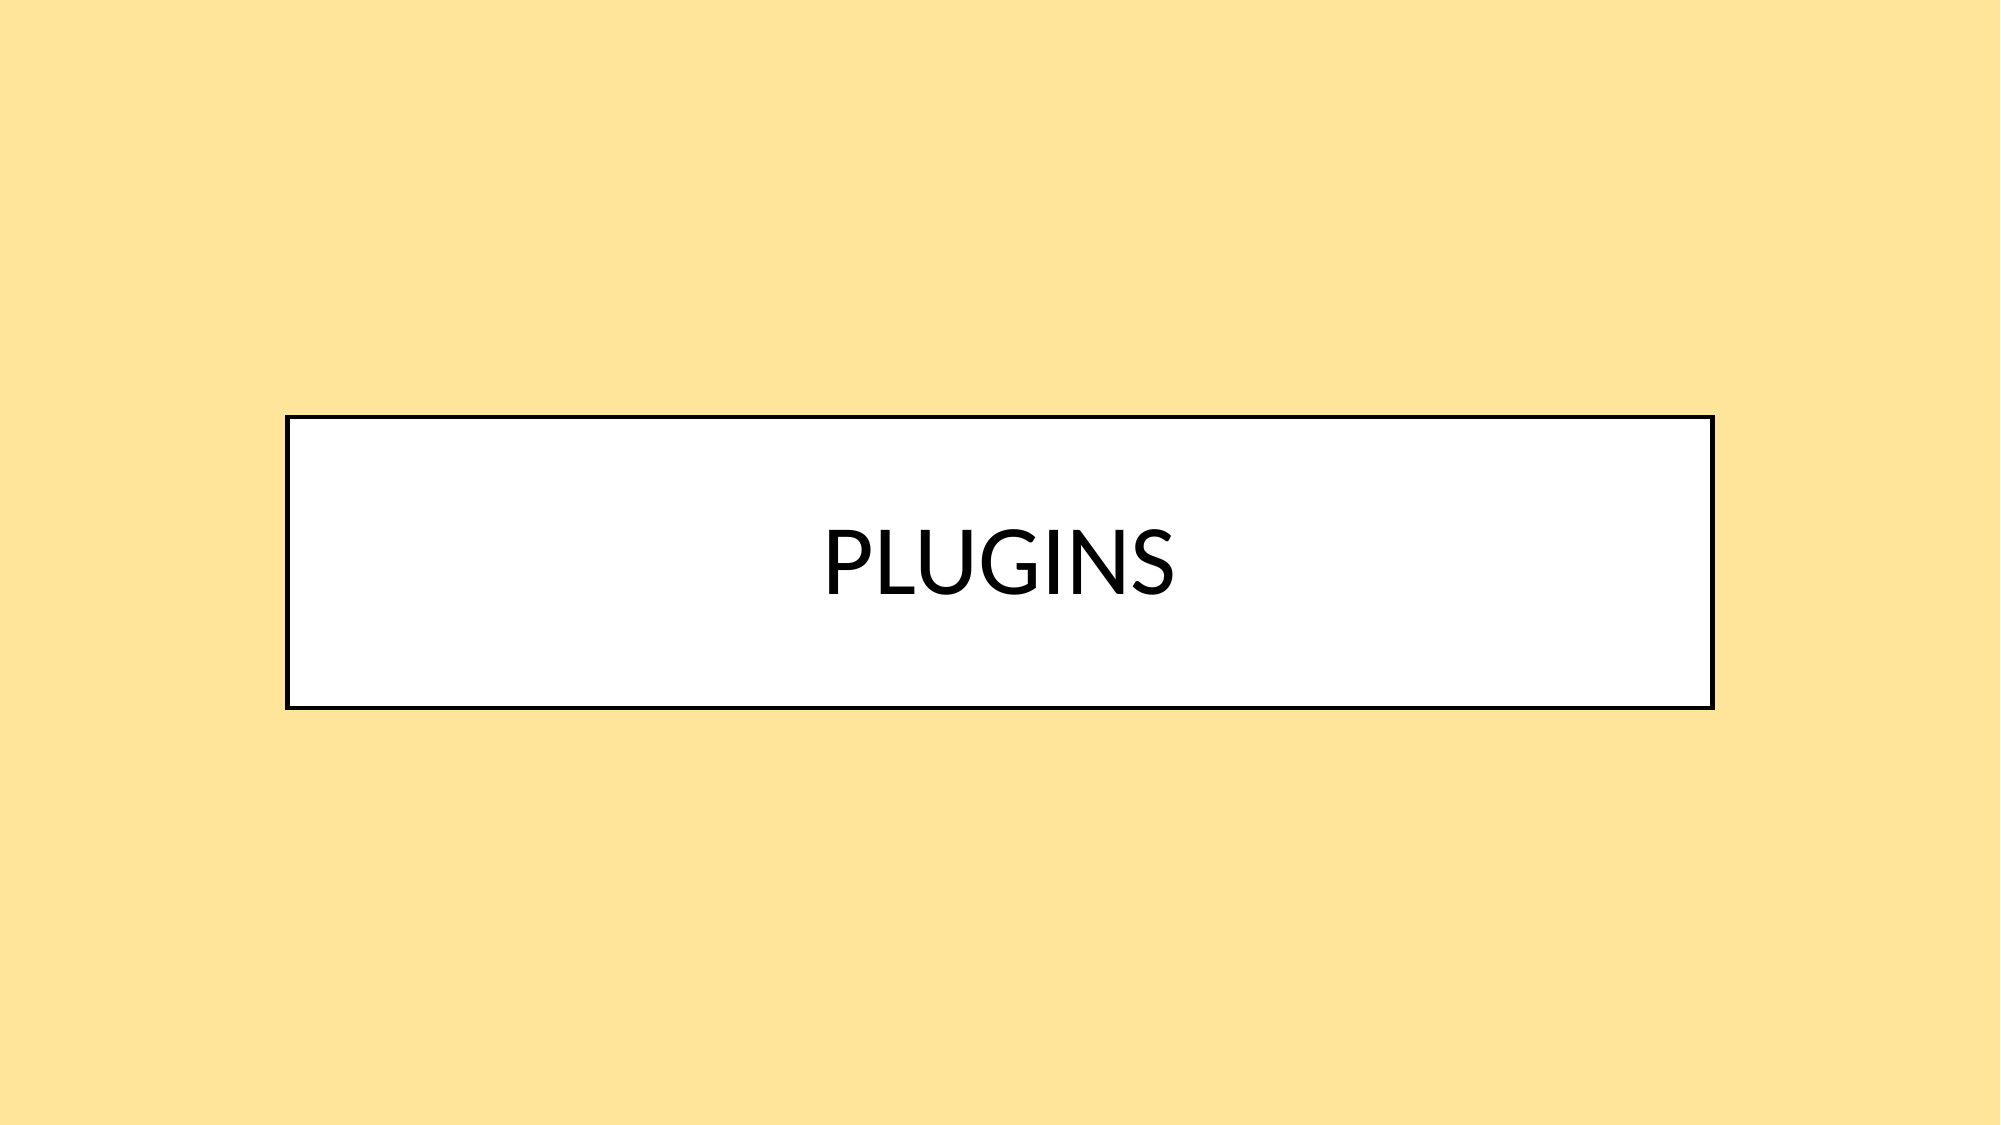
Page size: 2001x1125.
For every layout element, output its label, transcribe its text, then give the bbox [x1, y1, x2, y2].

title PLUGINS [287, 417, 1713, 708]
